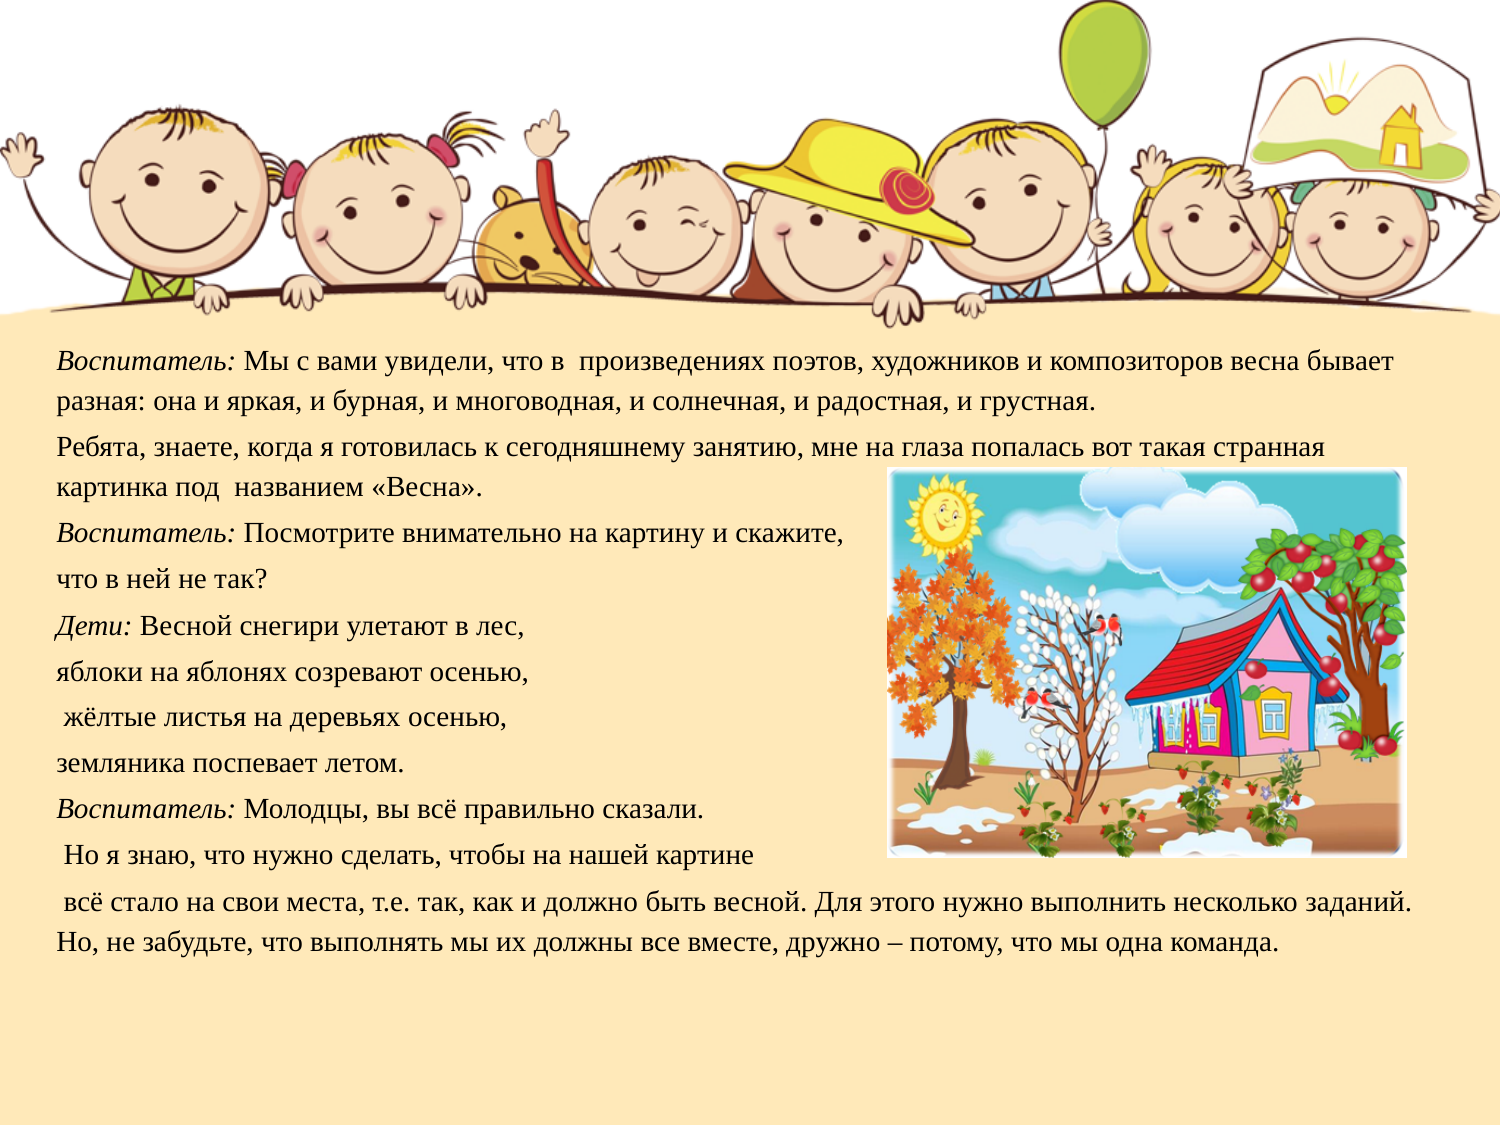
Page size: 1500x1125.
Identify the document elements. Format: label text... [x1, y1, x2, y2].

list Воспитатель: Мы с вами увидели, что в произведениях поэтов, художников и композиторов весна бывает разная: она и яркая, и бурная, и многоводная, и солнечная, и радостная, и грустная. Ребята, знаете, когда я готовилась к сегодняшнему занятию, мне на глаза попалась вот такая странная картинка под названием «Весна». Воспитатель: Посмотрите внимательно на картину и скажите, что в ней не так? Дети: Весной снегири улетают в лес, яблоки на яблонях созревают осенью, жёлтые листья на деревьях осенью, земляника поспевает летом. Воспитатель: Молодцы, вы всё правильно сказали. Но я знаю, что нужно сделать, чтобы на нашей картине всё стало на свои места, т.е. так, как и должно быть весной. Для этого нужно выполнить несколько заданий. Но, не забудьте, что выполнять мы их должны все вместе, дружно – потому, что мы одна команда. [41, 328, 1459, 1121]
picture [0, 0, 1500, 1125]
